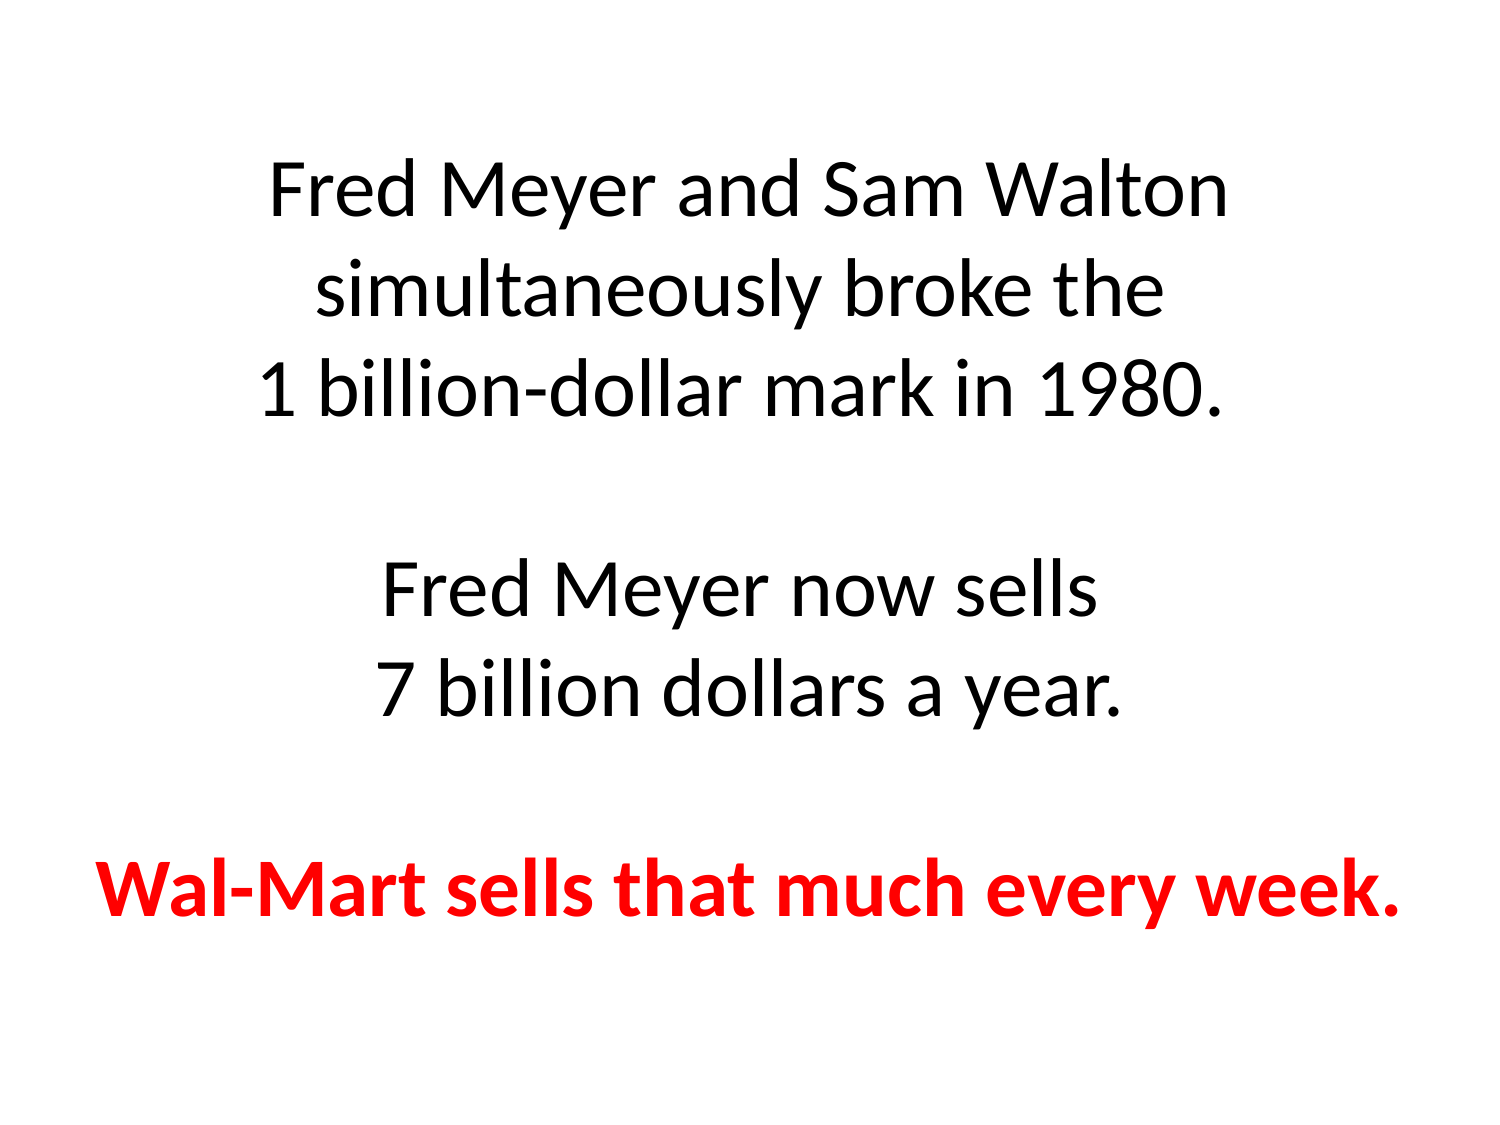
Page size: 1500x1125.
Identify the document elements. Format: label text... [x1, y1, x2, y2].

text_box Fred Meyer and Sam Walton simultaneously broke the 1 billion-dollar mark in 1980. Fred Meyer now sells 7 billion dollars a year. Wal-Mart sells that much every week. [28, 126, 1472, 941]
